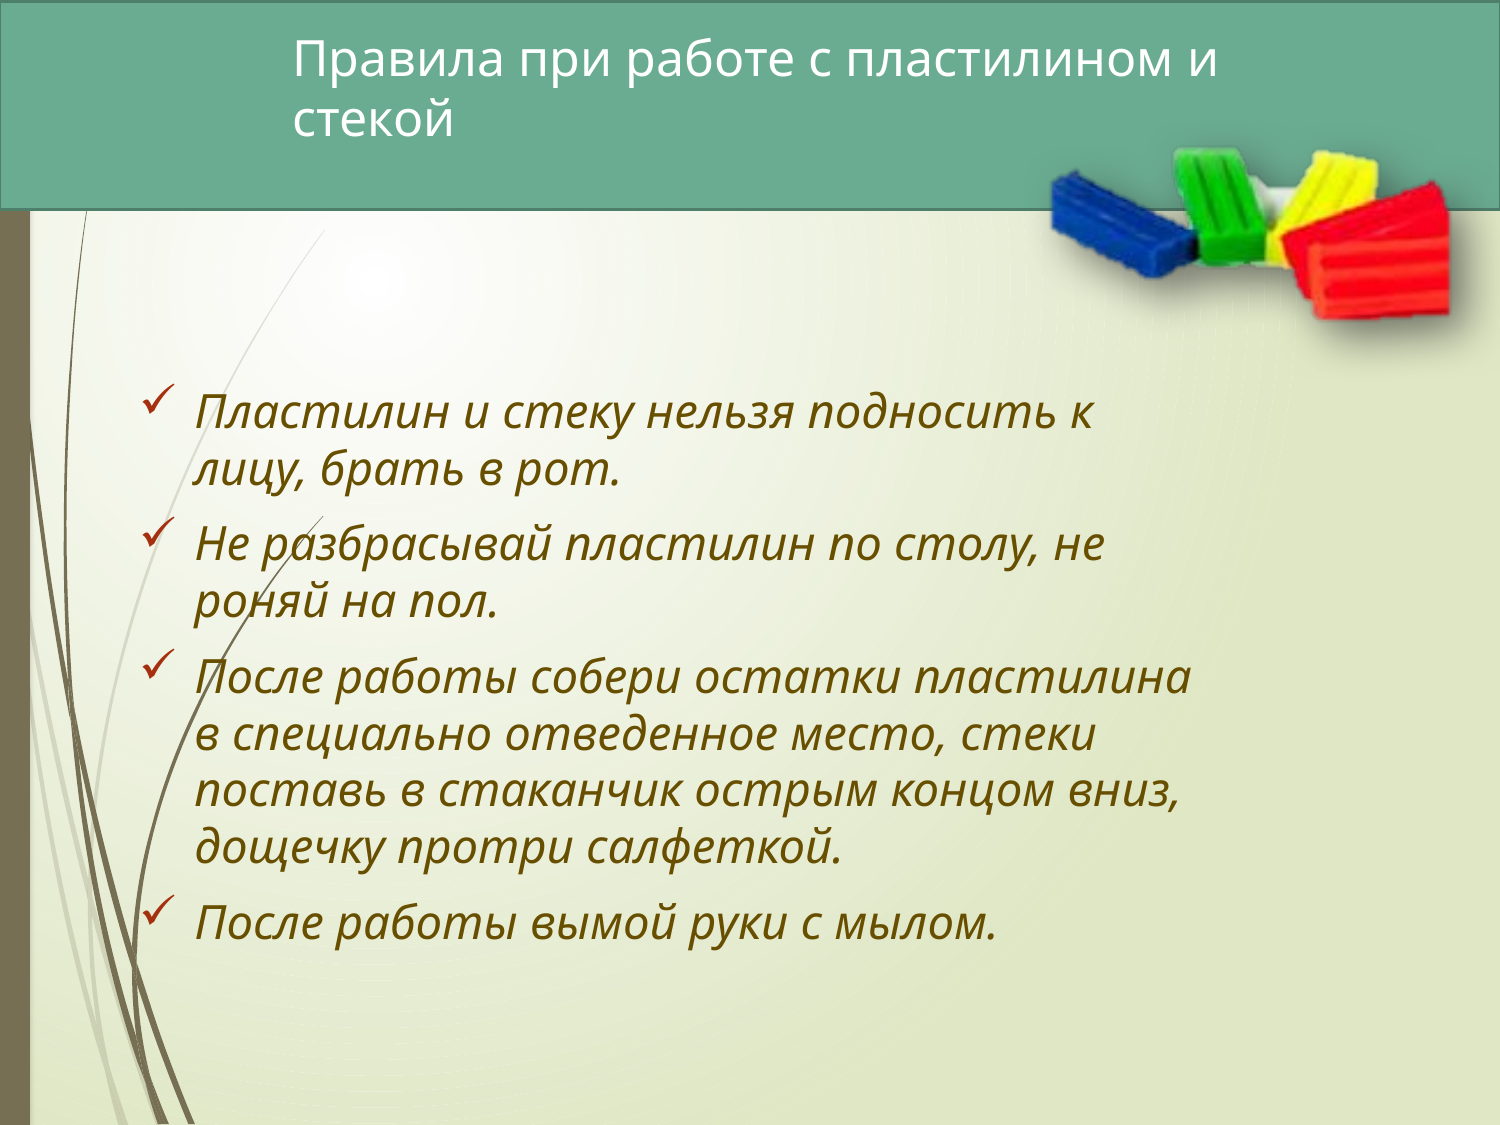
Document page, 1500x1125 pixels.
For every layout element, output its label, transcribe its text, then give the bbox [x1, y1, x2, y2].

text_box [0, 0, 1500, 211]
list Пластилин и стеку нельзя подносить к лицу, брать в рот. Не разбрасывай пластилин по столу, не роняй на пол. После работы собери остатки пластилина в специально отведенное место, стеки поставь в стаканчик острым концом вниз, дощечку протри салфеткой. После работы вымой руки с мылом. [123, 373, 1225, 966]
picture [1033, 122, 1471, 332]
title Правила при работе с пластилином и стекой [277, 19, 1326, 171]
